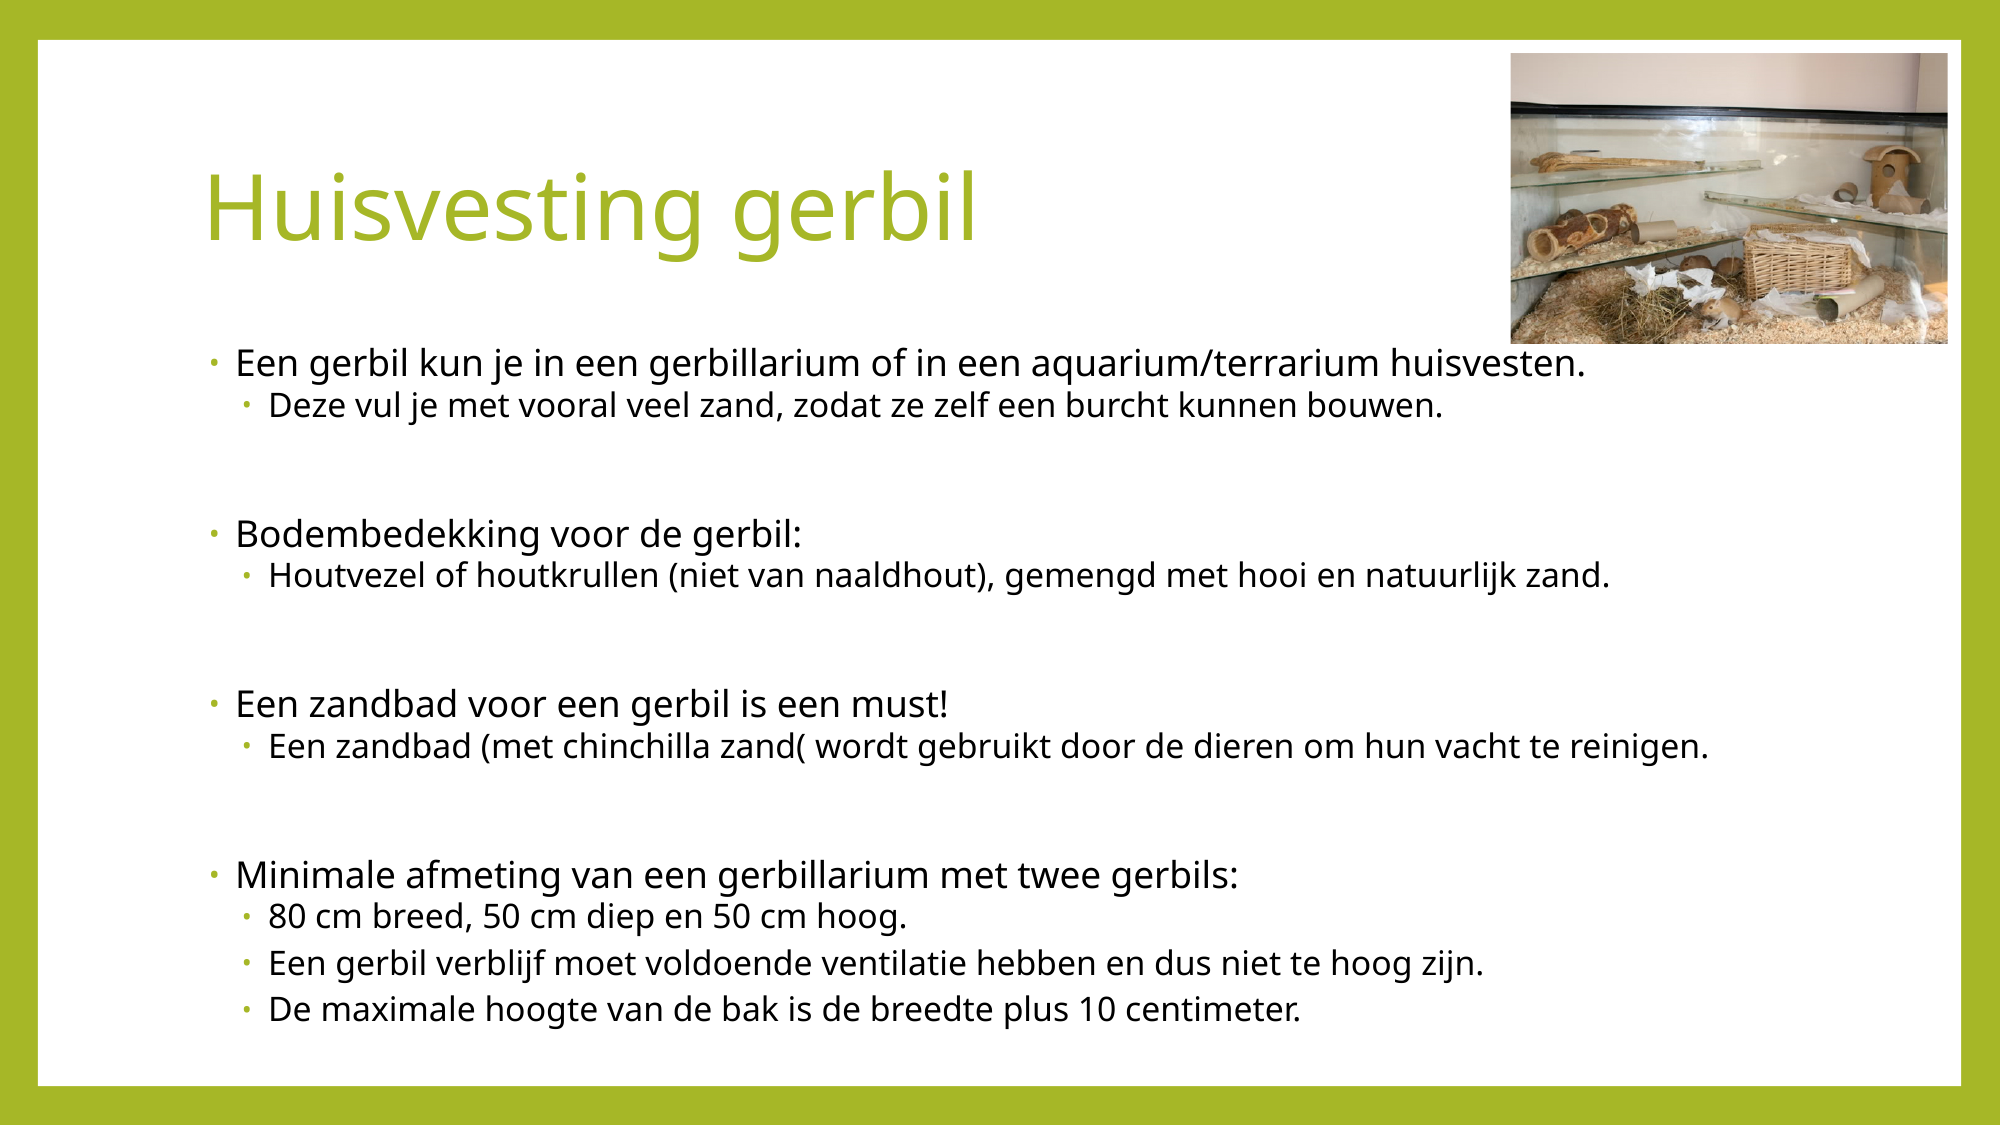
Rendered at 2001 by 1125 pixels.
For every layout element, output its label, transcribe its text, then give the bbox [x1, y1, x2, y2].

picture [1510, 53, 1948, 344]
list Een gerbil kun je in een gerbillarium of in een aquarium/terrarium huisvesten. Deze vul je met vooral veel zand, zodat ze zelf een burcht kunnen bouwen. Bodembedekking voor de gerbil: Houtvezel of houtkrullen (niet van naaldhout), gemengd met hooi en natuurlijk zand. Een zandbad voor een gerbil is een must! Een zandbad (met chinchilla zand( wordt gebruikt door de dieren om hun vacht te reinigen. Minimale afmeting van een gerbillarium met twee gerbils: 80 cm breed, 50 cm diep en 50 cm hoog. Een gerbil verblijf moet voldoende ventilatie hebben en dus niet te hoog zijn. De maximale hoogte van de bak is de breedte plus 10 centimeter. [187, 337, 1808, 1038]
title Huisvesting gerbil [187, 99, 1504, 323]
